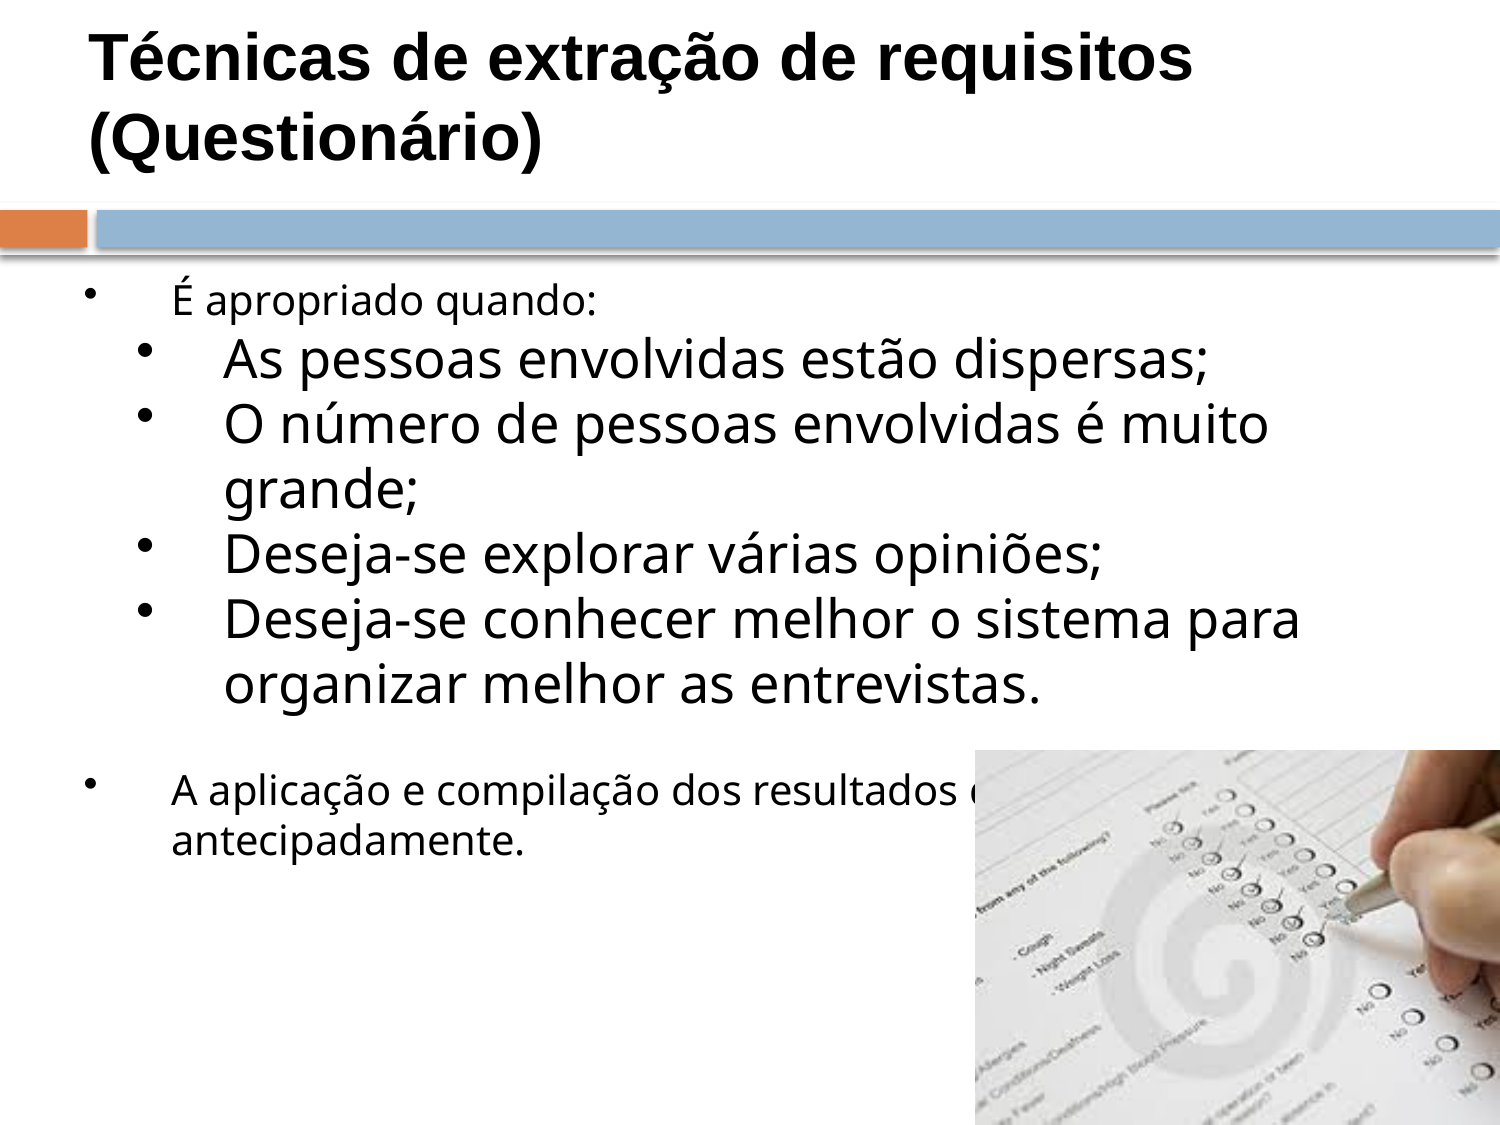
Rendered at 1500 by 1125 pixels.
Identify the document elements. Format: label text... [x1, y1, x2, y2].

text_box Técnicas de extração de requisitos (Questionário) [73, 54, 1349, 182]
picture [974, 750, 1500, 1125]
list É apropriado quando: As pessoas envolvidas estão dispersas; O número de pessoas envolvidas é muito grande; Deseja-se explorar várias opiniões; Deseja-se conhecer melhor o sistema para organizar melhor as entrevistas. A aplicação e compilação dos resultados devem ser planejadas antecipadamente. [69, 267, 1438, 1004]
